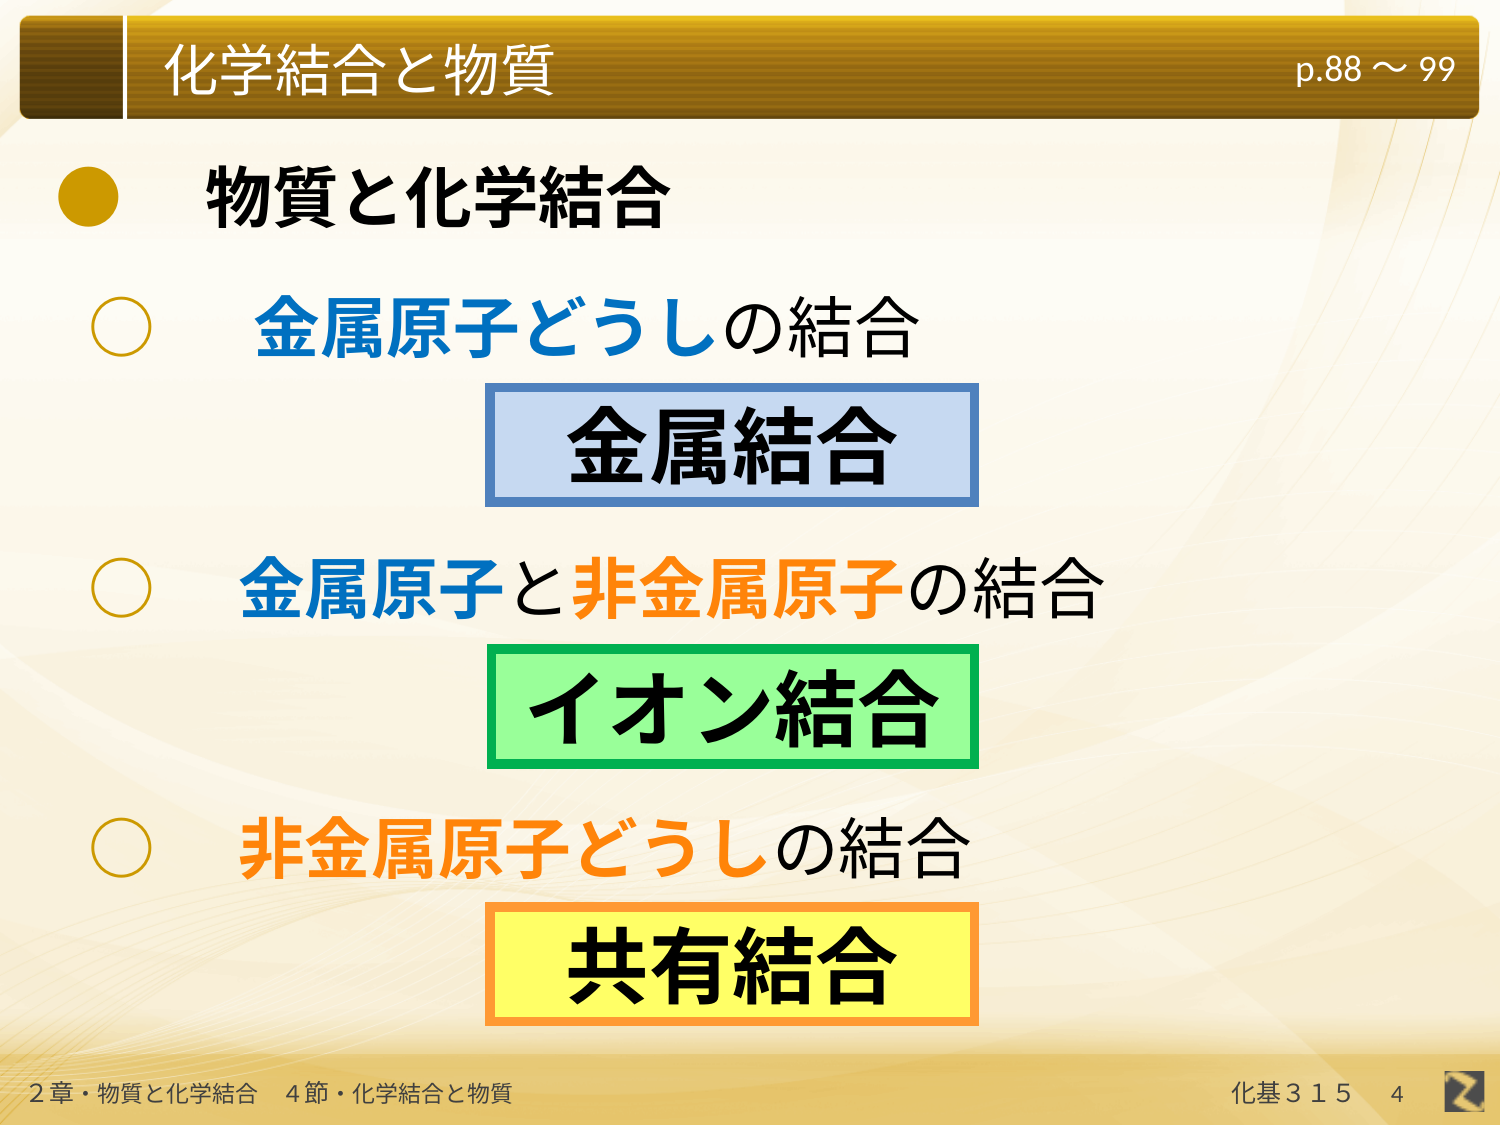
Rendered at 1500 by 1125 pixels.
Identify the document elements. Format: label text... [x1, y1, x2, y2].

text_box 金属結合 [490, 387, 975, 502]
text_box イオン結合 [491, 649, 975, 764]
text_box 共有結合 [490, 907, 975, 1022]
text_box ○ 金属原子どうしの結合 [73, 278, 1421, 374]
text_box ● 物質と化学結合 [41, 148, 1294, 244]
slide_number 4 [1358, 1070, 1437, 1118]
text_box ○ 金属原子と非金属原子の結合 [73, 539, 1185, 635]
text_box ○ 非金属原子どうしの結合 [73, 799, 1377, 895]
picture [0, 0, 1500, 1125]
